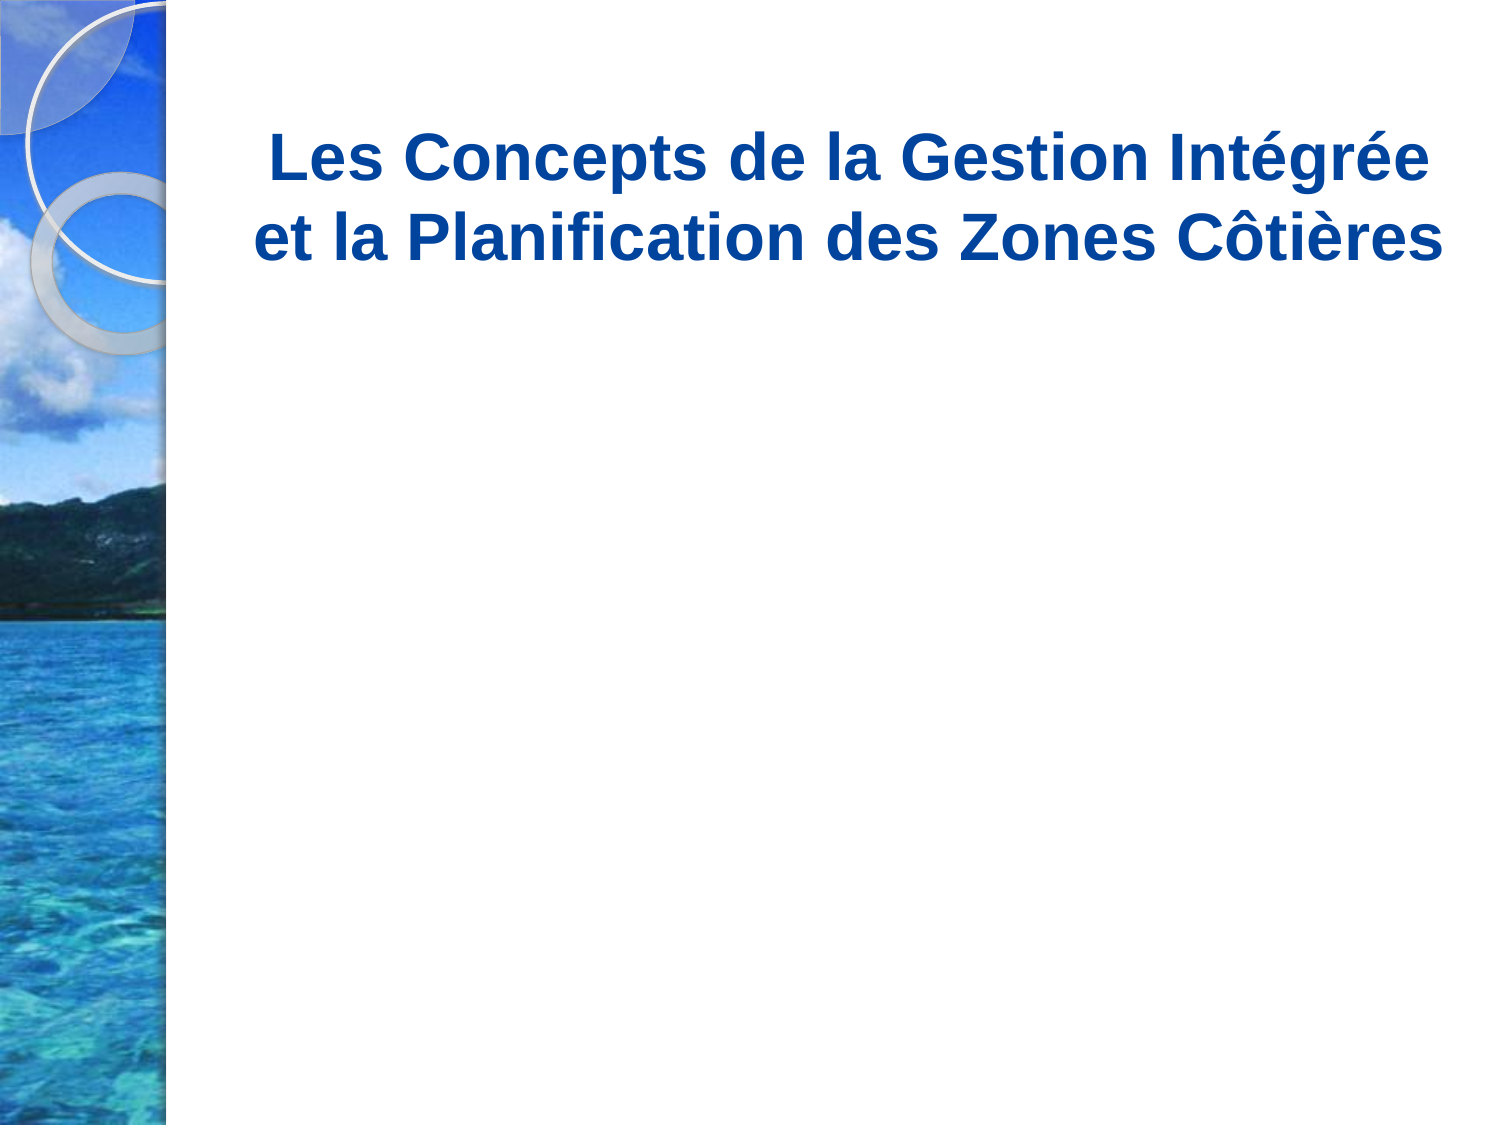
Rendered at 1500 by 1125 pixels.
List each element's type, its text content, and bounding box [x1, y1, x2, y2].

picture [62, 195, 160, 280]
picture [0, 134, 166, 1125]
picture [32, 13, 160, 207]
picture [136, 0, 166, 4]
picture [53, 240, 160, 332]
title Les Concepts de la Gestion Intégrée et la Planification des Zones Côtières [235, 99, 1466, 288]
